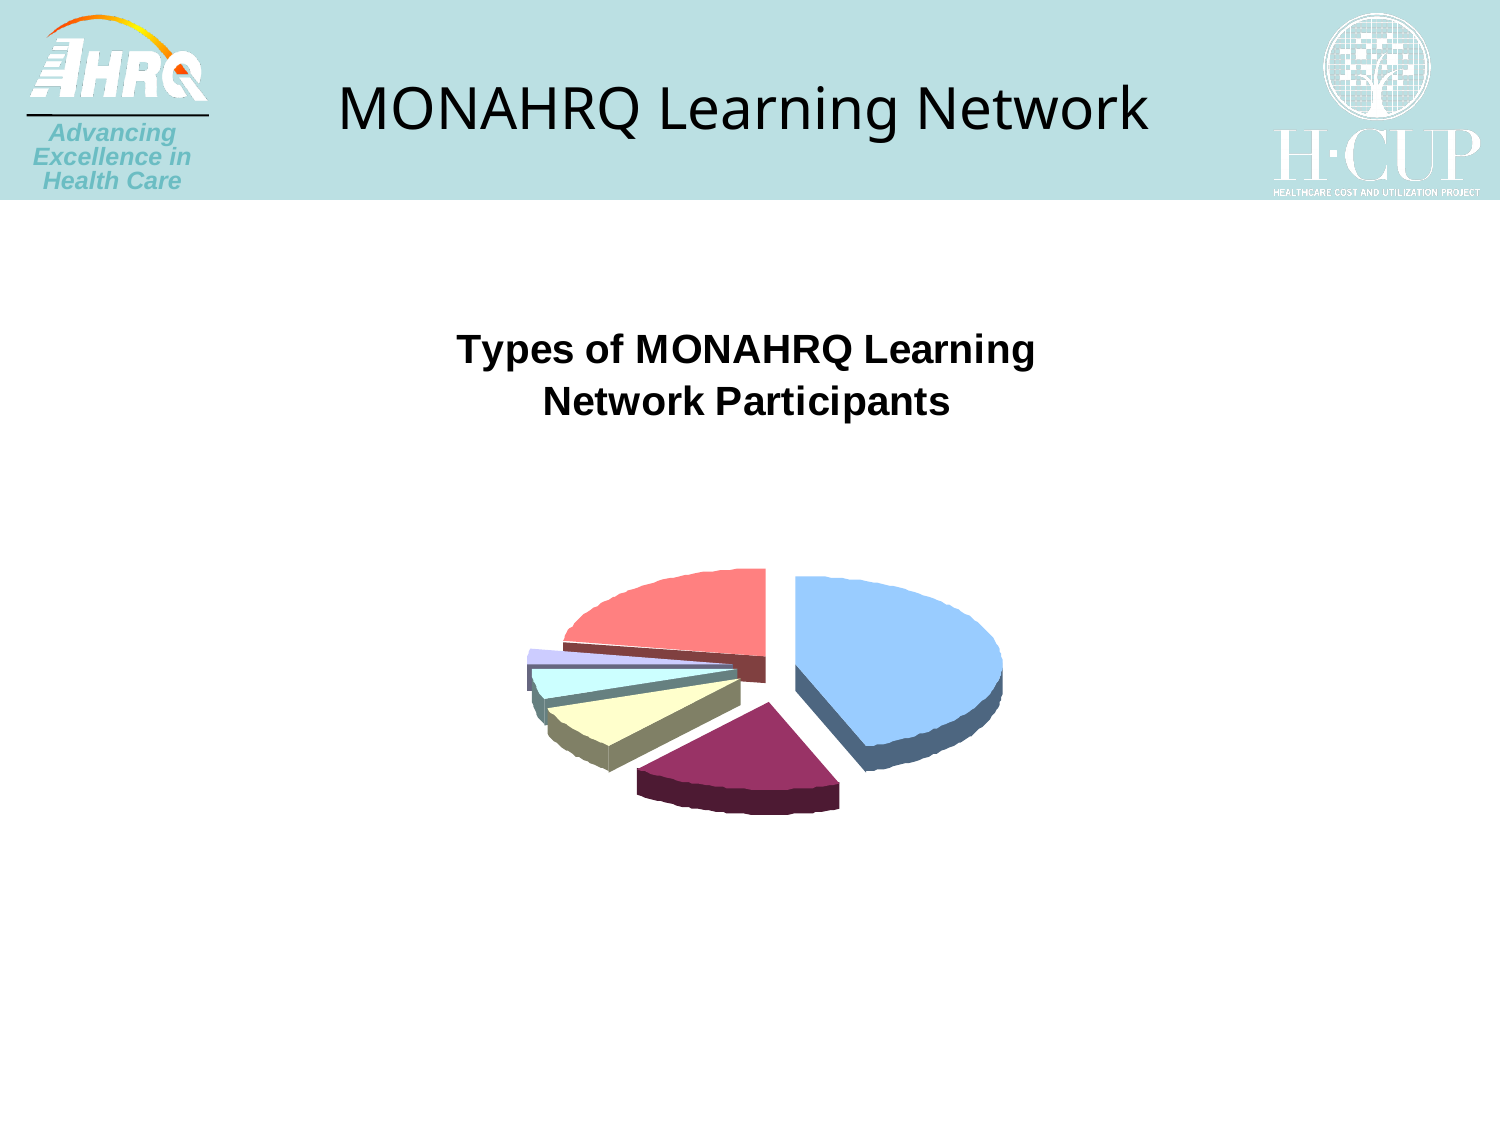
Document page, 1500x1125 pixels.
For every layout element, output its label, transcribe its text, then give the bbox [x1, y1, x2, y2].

picture [1270, 10, 1483, 199]
picture [26, 12, 211, 104]
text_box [292, 262, 1207, 1006]
title MONAHRQ Learning Network [249, 12, 1238, 201]
